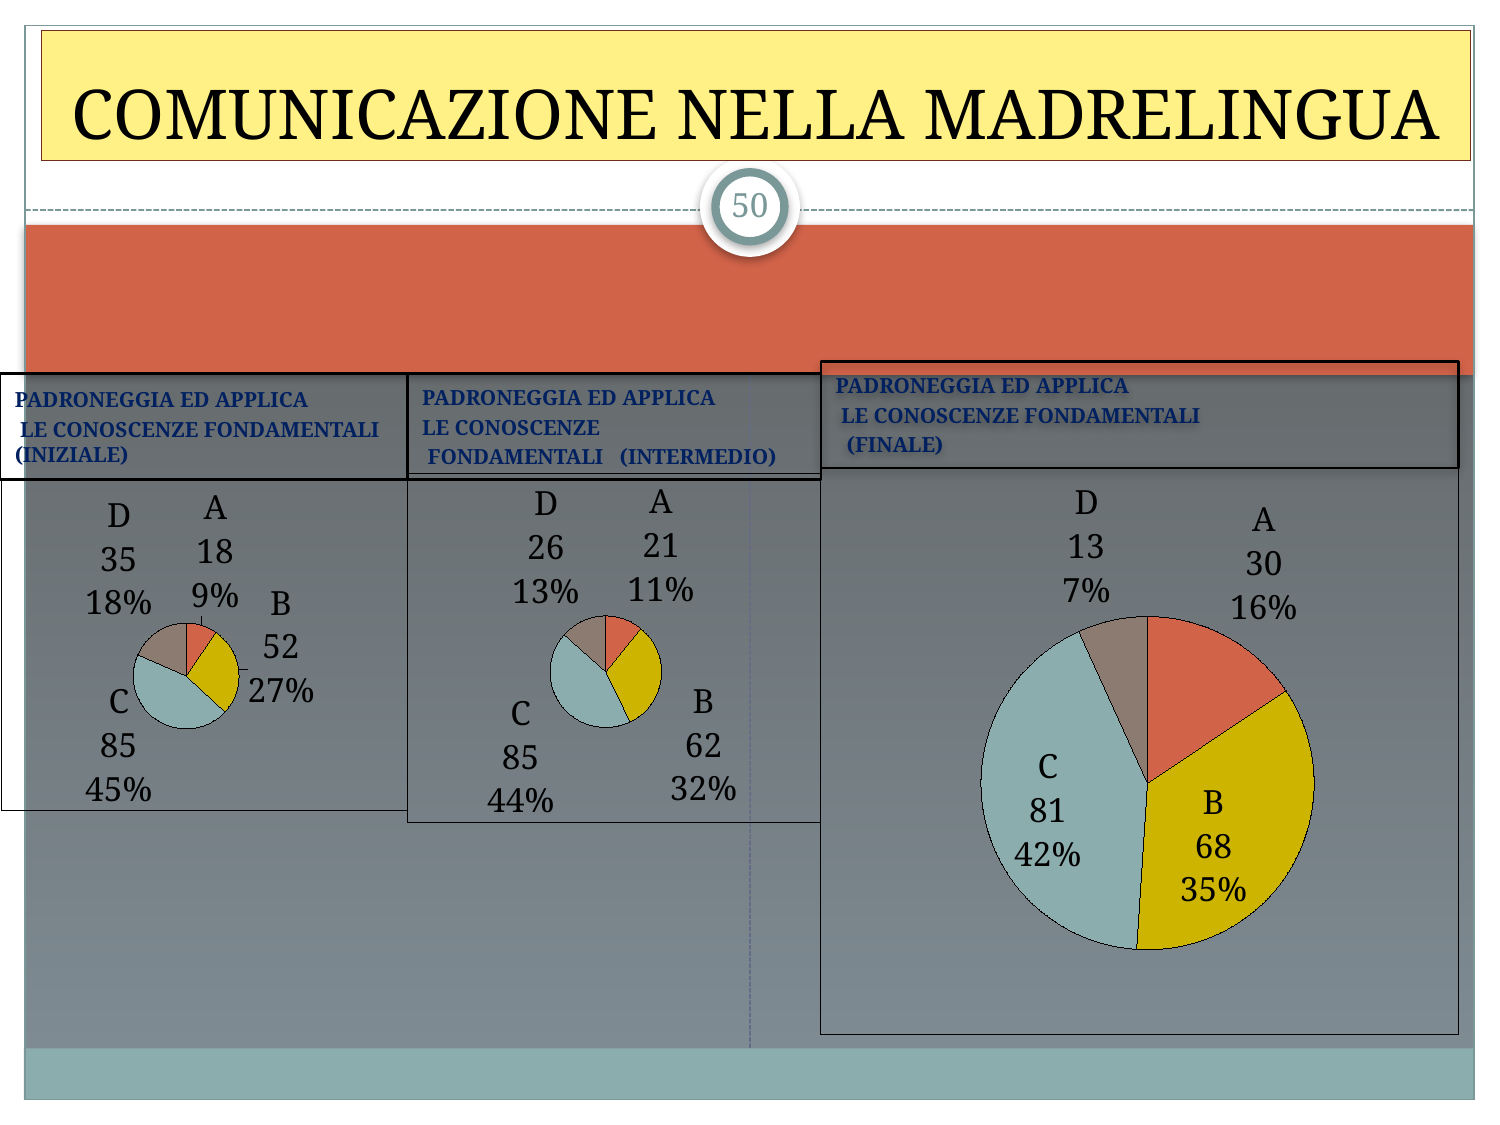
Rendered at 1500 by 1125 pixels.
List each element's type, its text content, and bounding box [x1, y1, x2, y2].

list PADRONEGGIA ED APPLICA LE CONOSCENZE FONDAMENTALI (INTERMEDIO) [406, 372, 814, 472]
title COMUNICAZIONE NELLA MADRELINGUA [41, 30, 1471, 161]
chart [0, 467, 1459, 1036]
text_box PADRONEGGIA ED APPLICA LE CONOSCENZE FONDAMENTALI (FINALE) [820, 361, 1459, 466]
list PADRONEGGIA ED APPLICA LE CONOSCENZE FONDAMENTALI (INIZIALE) [0, 372, 406, 478]
slide_number 50 [712, 171, 788, 244]
